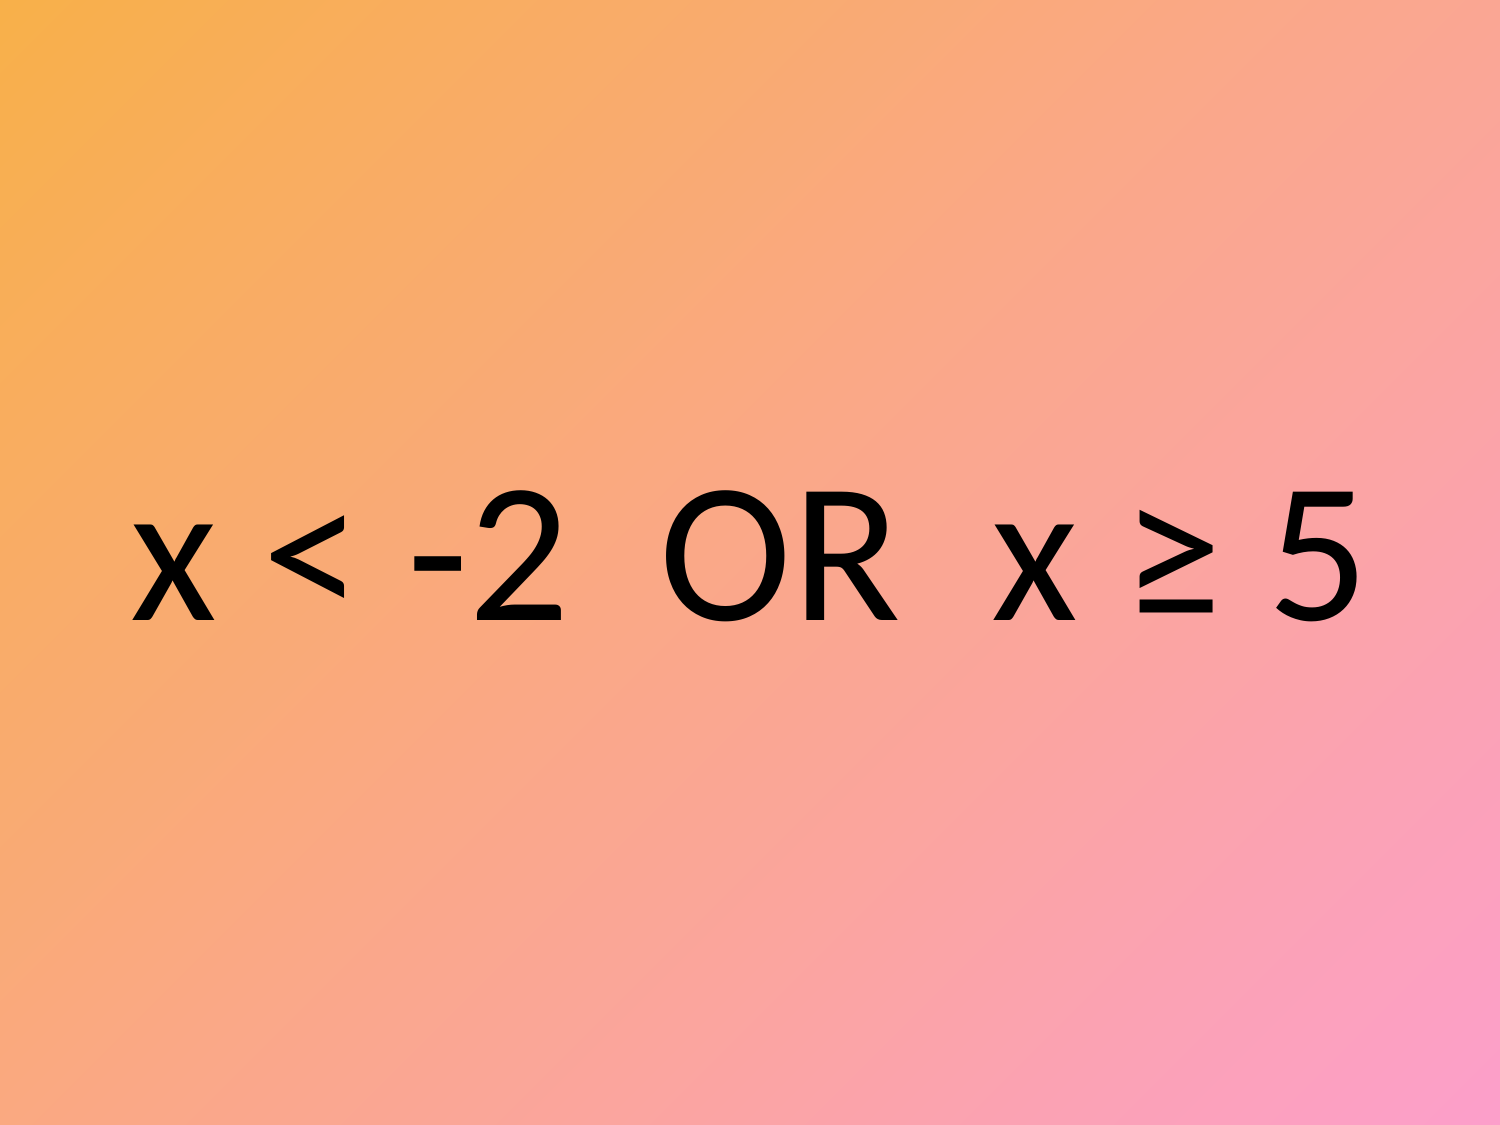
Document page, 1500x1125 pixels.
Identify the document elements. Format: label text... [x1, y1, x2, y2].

list x < -2 OR x ≥ 5 [74, 412, 1426, 1125]
